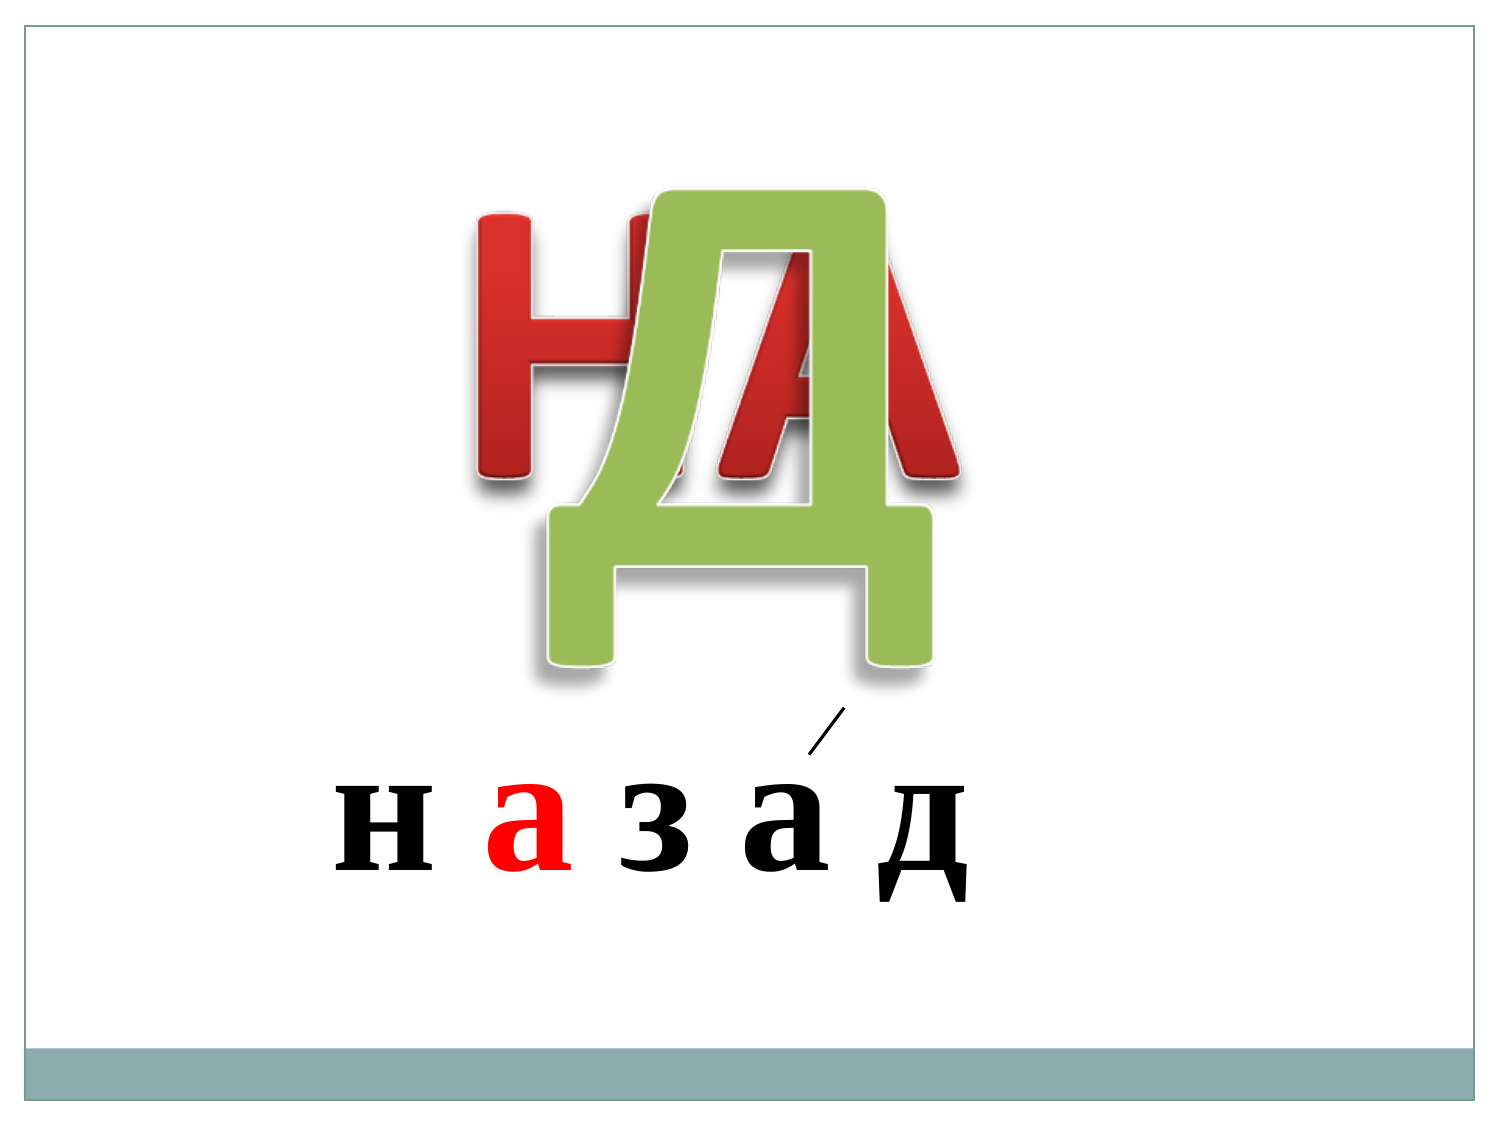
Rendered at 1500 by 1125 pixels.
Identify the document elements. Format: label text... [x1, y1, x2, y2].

text_box н а з а д [316, 679, 1500, 915]
picture [151, 0, 1315, 765]
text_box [802, 713, 851, 749]
